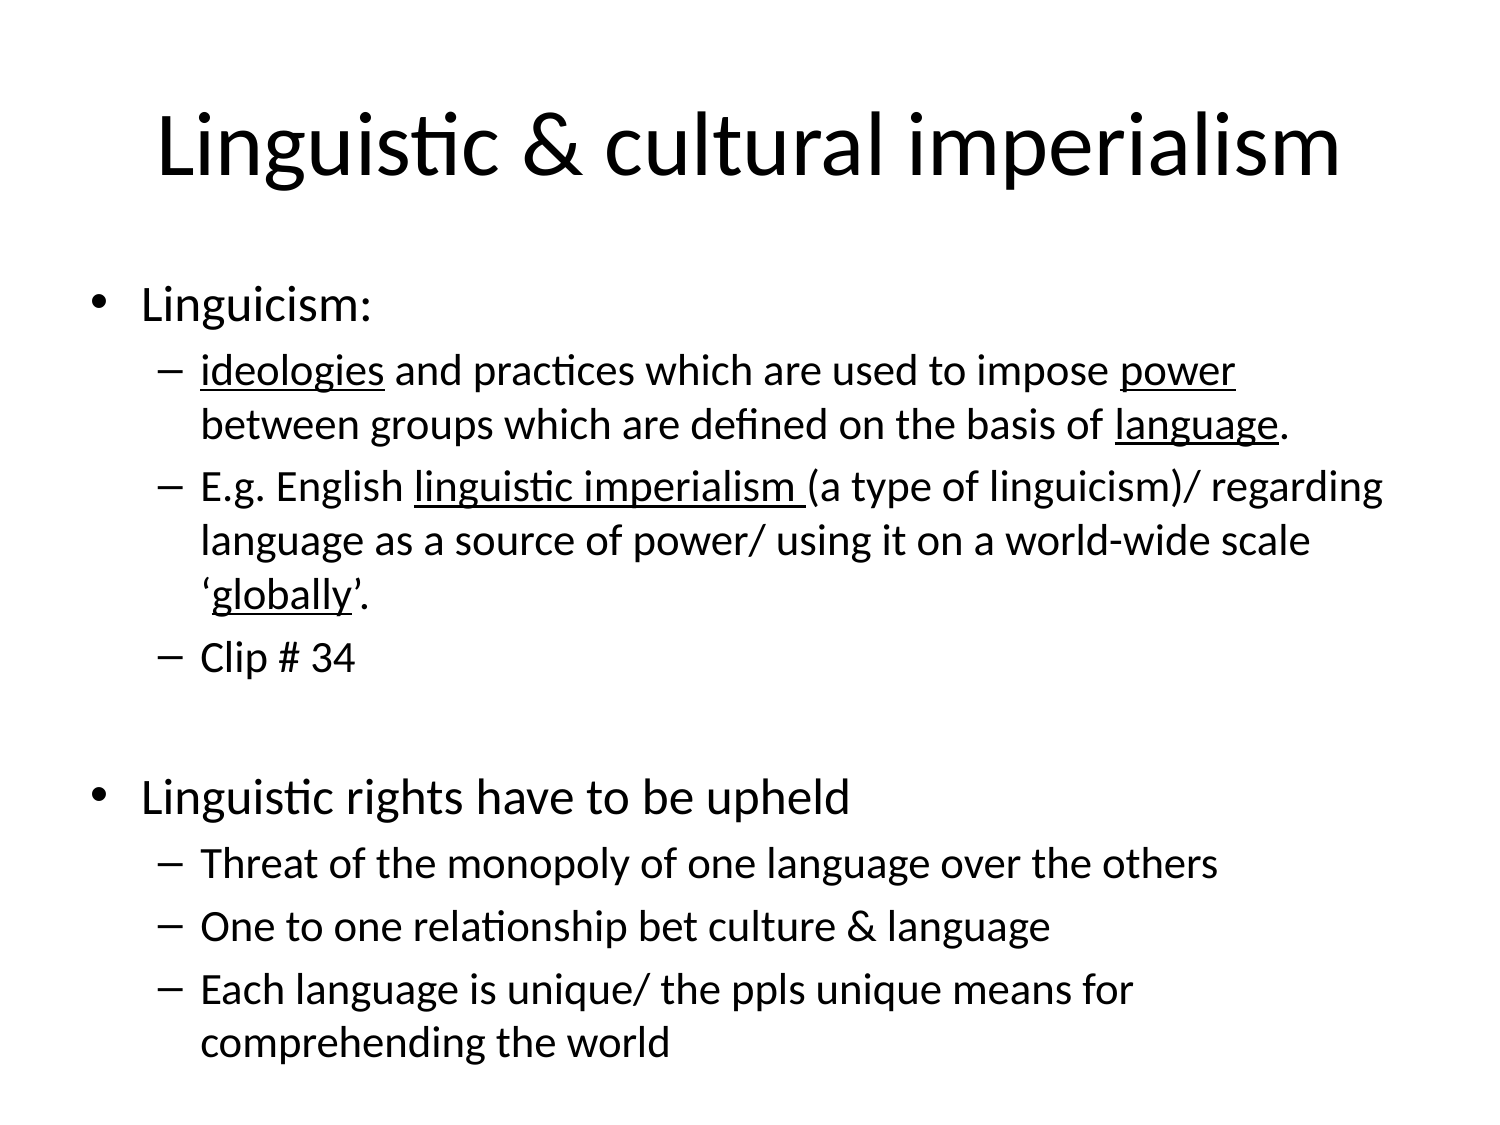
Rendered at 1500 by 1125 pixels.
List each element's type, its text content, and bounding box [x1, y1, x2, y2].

list Linguicism: ideologies and practices which are used to impose power between groups which are defined on the basis of language. E.g. English linguistic imperialism (a type of linguicism)/ regarding language as a source of power/ using it on a world-wide scale ‘globally’. Clip # 34 Linguistic rights have to be upheld Threat of the monopoly of one language over the others One to one relationship bet culture & language Each language is unique/ the ppls unique means for comprehending the world [75, 262, 1425, 1075]
title Linguistic & cultural imperialism [75, 45, 1425, 233]
